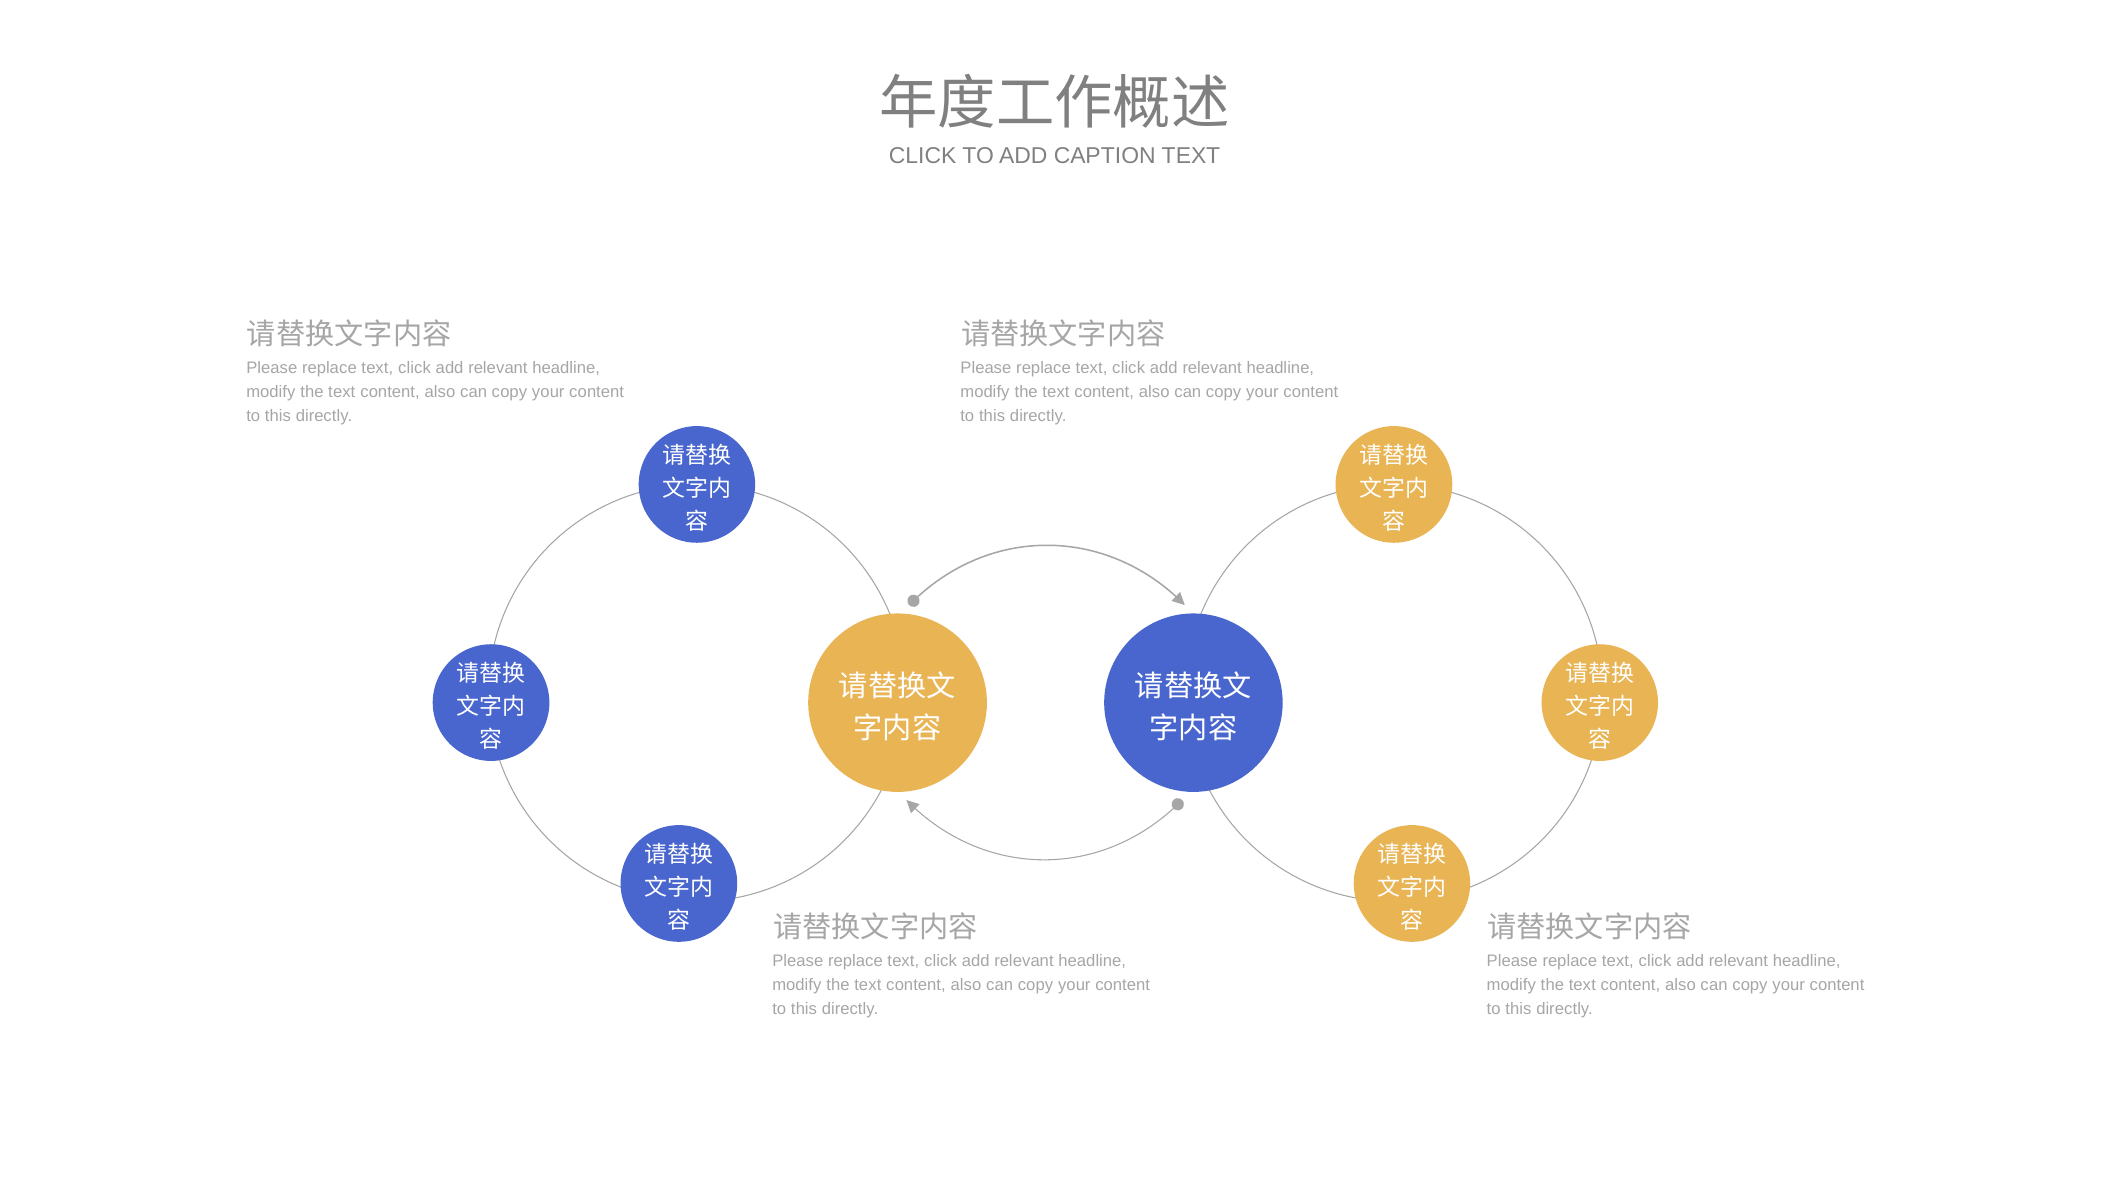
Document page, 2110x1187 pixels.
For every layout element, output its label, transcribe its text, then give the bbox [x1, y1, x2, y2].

text_box Please replace text, click add relevant headline, modify the text content, also can copy your content to this directly. [960, 353, 1348, 425]
text_box 请替换文字内容 [808, 613, 987, 792]
text_box 请替换文字内容 [1104, 613, 1283, 792]
text_box 请替换文字内容 [620, 825, 738, 942]
text_box [906, 666, 1184, 860]
text_box [907, 545, 1185, 705]
text_box CLICK TO ADD CAPTION TEXT [865, 140, 1245, 168]
text_box Please replace text, click add relevant headline, modify the text content, also can copy your content to this directly. [1486, 945, 1874, 1018]
text_box [494, 492, 890, 898]
text_box 请替换文字内容 [638, 426, 756, 543]
text_box 请替换文字内容 [773, 901, 978, 944]
text_box 请替换文字内容 [1487, 901, 1693, 944]
text_box 年度工作概述 [865, 65, 1245, 136]
text_box Please replace text, click add relevant headline, modify the text content, also can copy your content to this directly. [246, 353, 634, 425]
text_box 请替换文字内容 [1353, 825, 1471, 942]
text_box 请替换文字内容 [432, 644, 550, 761]
text_box 请替换文字内容 [961, 308, 1167, 351]
text_box [1201, 492, 1597, 898]
text_box 请替换文字内容 [246, 308, 452, 351]
text_box 请替换文字内容 [1335, 426, 1453, 543]
text_box Please replace text, click add relevant headline, modify the text content, also can copy your content to this directly. [772, 945, 1160, 1018]
text_box 请替换文字内容 [1541, 644, 1659, 761]
